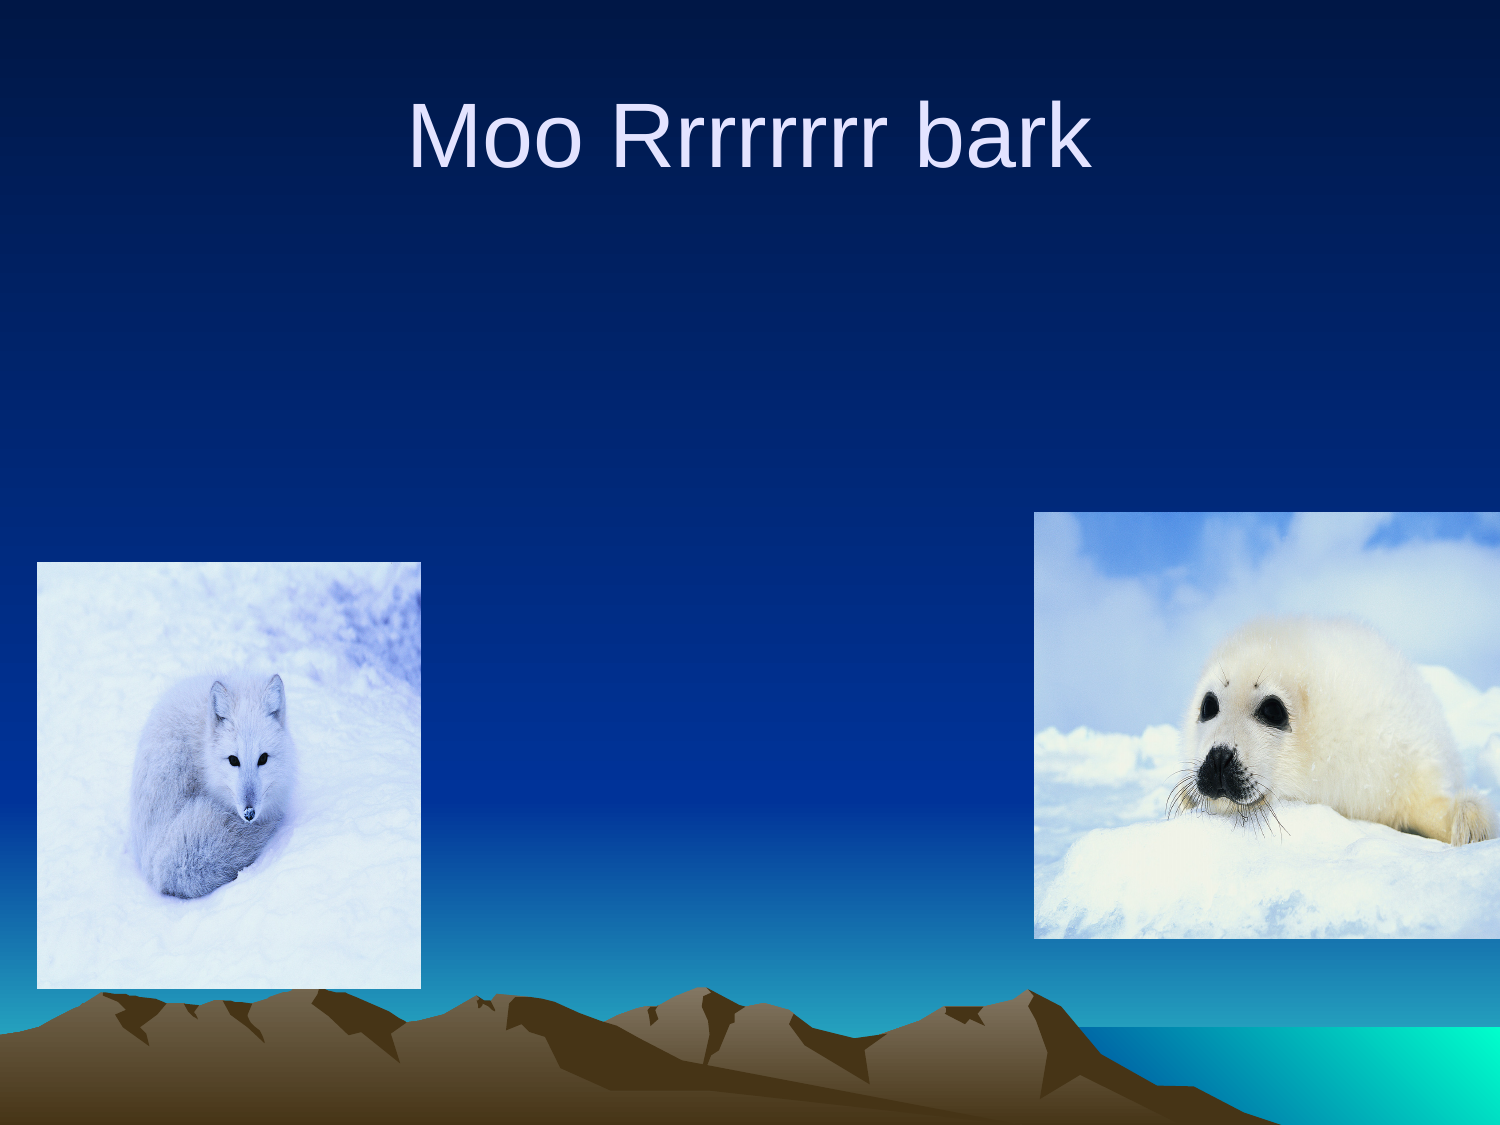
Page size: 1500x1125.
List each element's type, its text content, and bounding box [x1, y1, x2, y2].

picture [37, 562, 421, 990]
title Moo Rrrrrrrr bark [74, 37, 1426, 226]
picture [1034, 512, 1500, 940]
